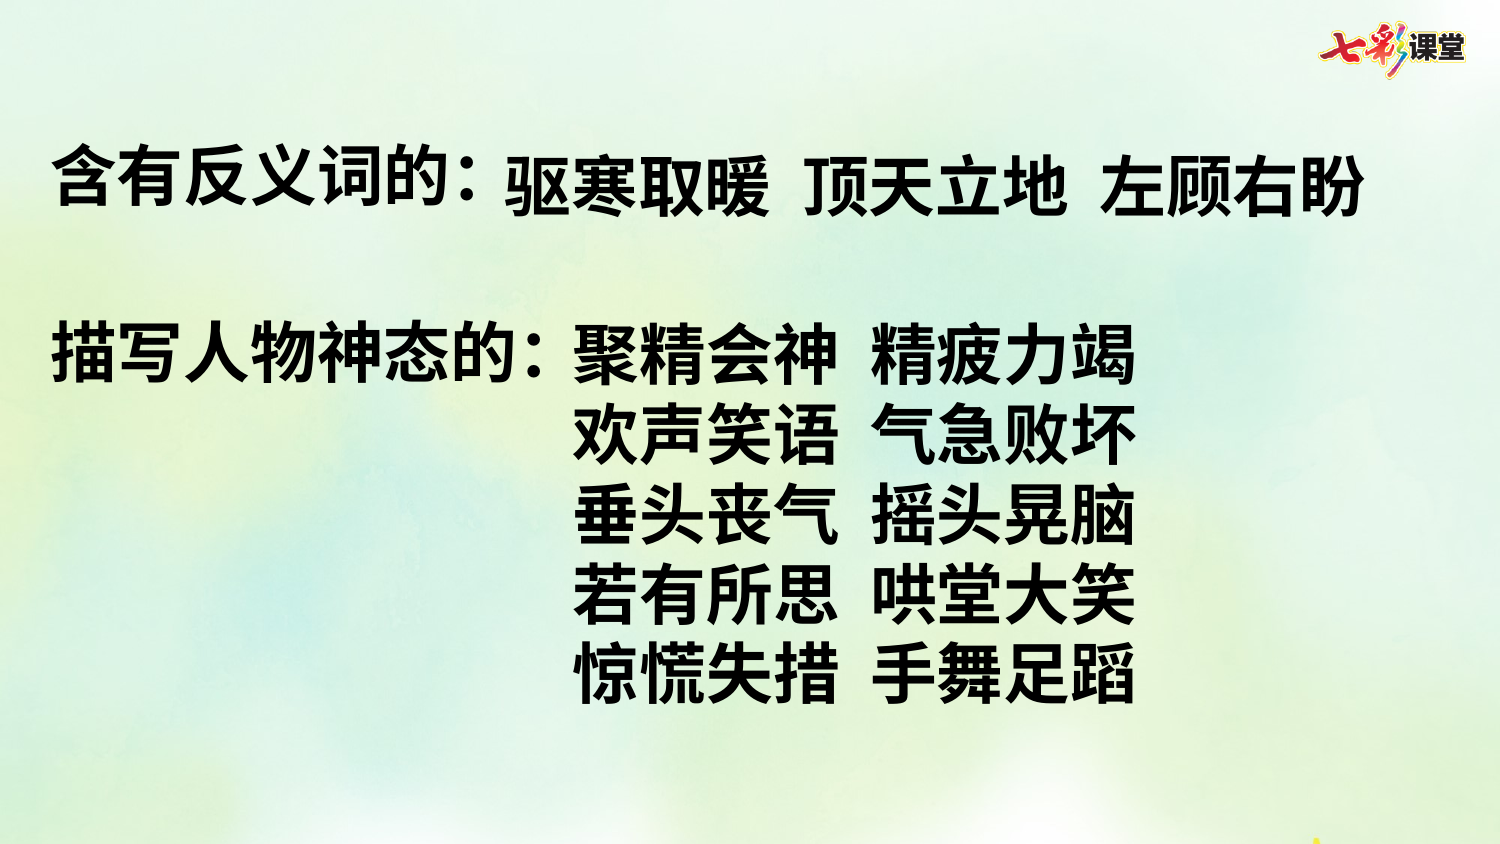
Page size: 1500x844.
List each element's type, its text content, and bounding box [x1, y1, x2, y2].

text_box 含有反义词的： [35, 126, 512, 222]
text_box 描写人物神态的： [35, 303, 597, 399]
text_box 聚精会神 精疲力竭 欢声笑语 气急败坏 垂头丧气 摇头晃脑 若有所思 哄堂大笑 惊慌失措 手舞足蹈 [558, 305, 1270, 720]
text_box 驱寒取暖 顶天立地 左顾右盼 [490, 136, 1483, 232]
picture [0, 0, 1500, 844]
